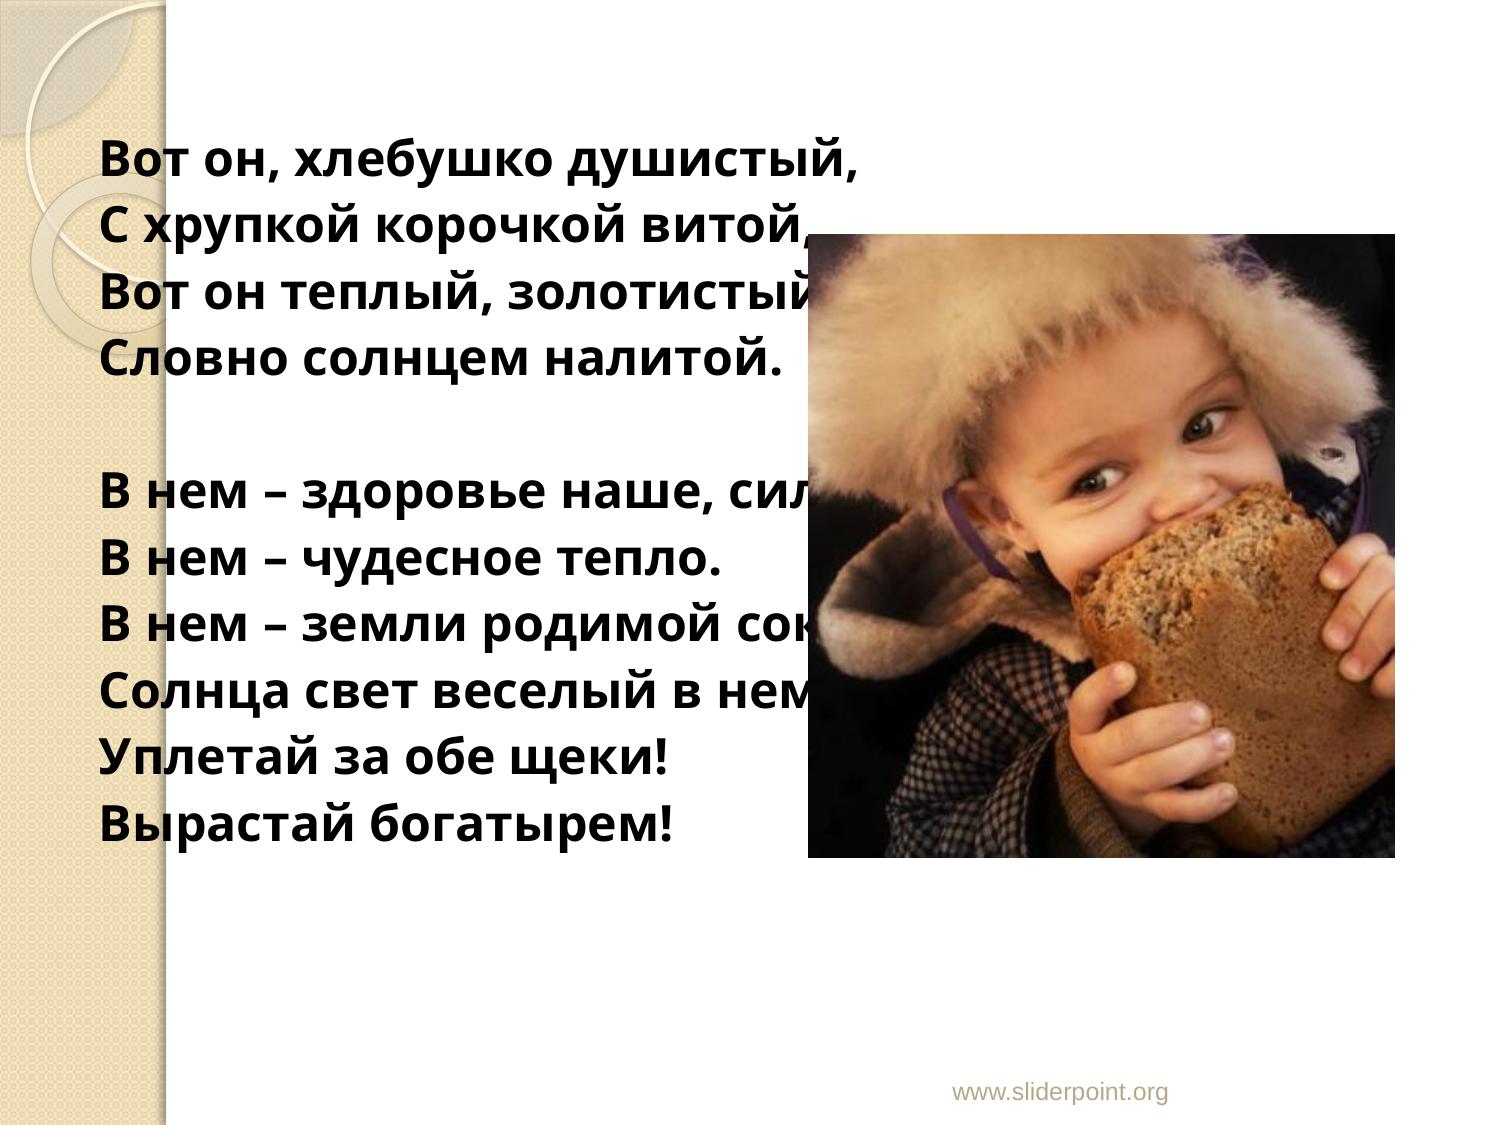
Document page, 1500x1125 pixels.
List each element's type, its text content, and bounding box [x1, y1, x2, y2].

list Вот он, хлебушко душистый, С хрупкой корочкой витой, Вот он теплый, золотистый Словно солнцем налитой. В нем – здоровье наше, сила, В нем – чудесное тепло. В нем – земли родимой соки Солнца свет веселый в нем. Уплетай за обе щеки! Вырастай богатырем! [70, 125, 1351, 869]
picture [808, 234, 1395, 858]
footer www.sliderpoint.org [937, 1034, 1413, 1113]
